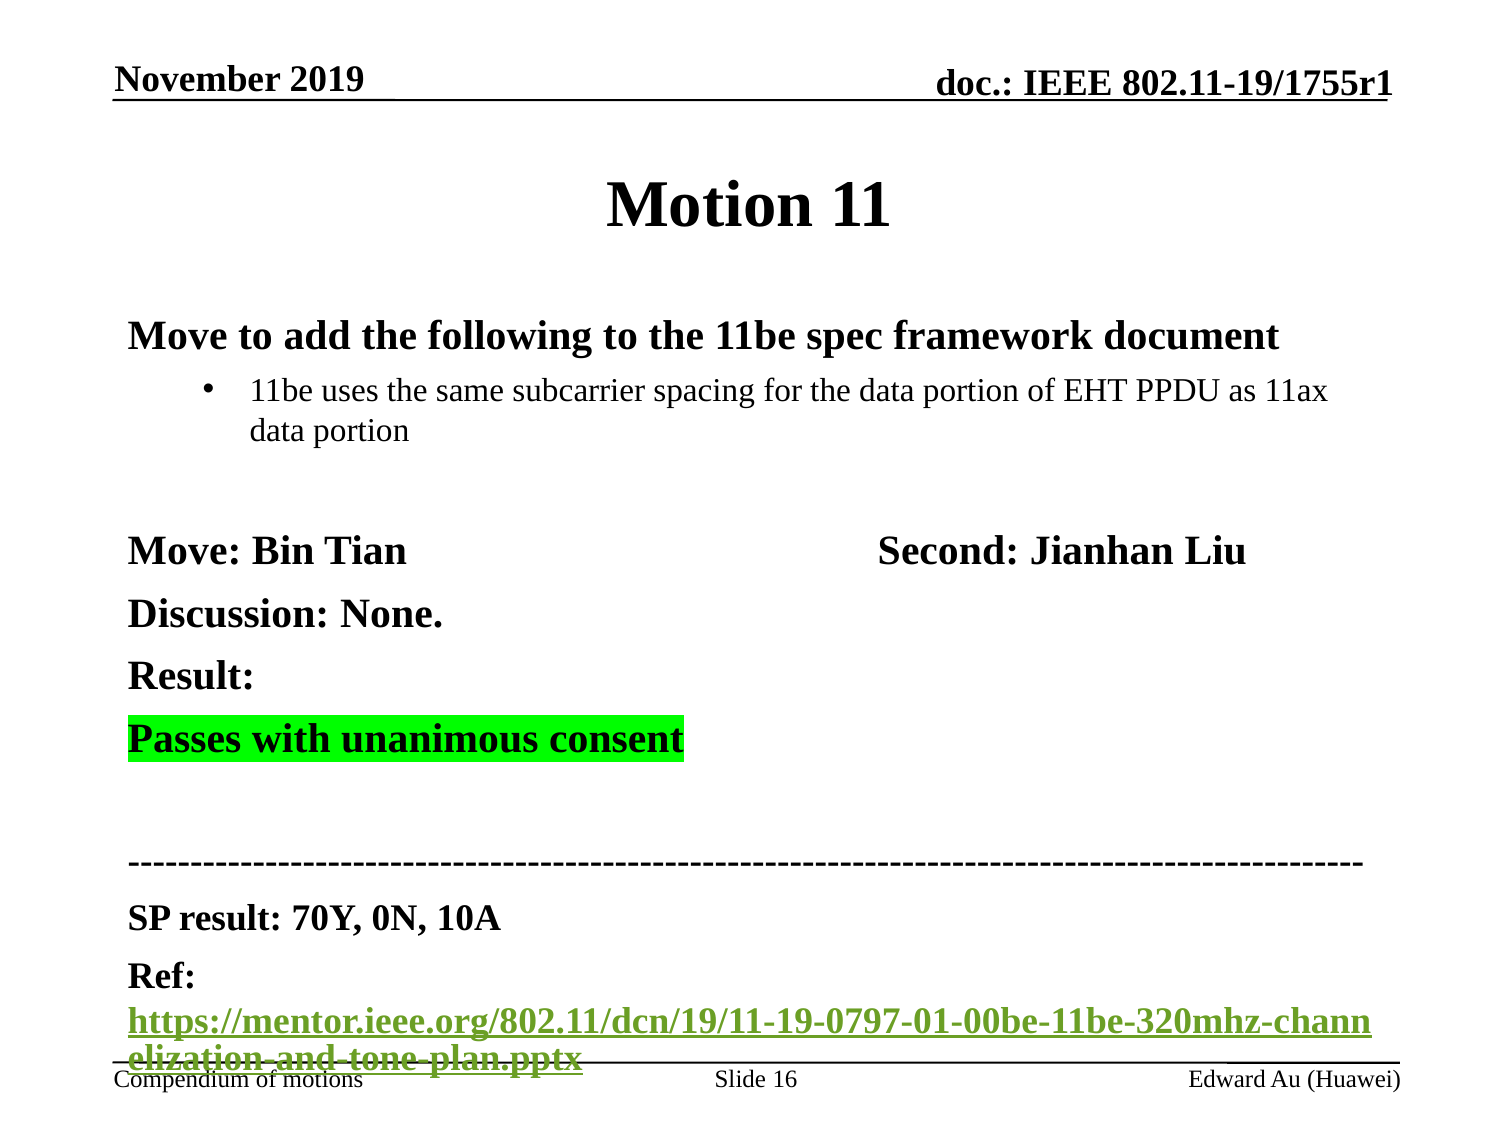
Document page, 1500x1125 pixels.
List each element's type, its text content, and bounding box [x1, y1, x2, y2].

footer Edward Au (Huawei) [878, 1061, 1402, 1093]
list Move to add the following to the 11be spec framework document 11be uses the same subcarrier spacing for the data portion of EHT PPDU as 11ax data portion Move: Bin Tian Second: Jianhan Liu Discussion: None. Result: Passes with unanimous consent --------------------------------------------------------------------------------------------------- SP result: 70Y, 0N, 10A Ref: https://mentor.ieee.org/802.11/dcn/19/11-19-0797-01-00be-11be-320mhz-channelization-and-tone-plan.pptx [112, 299, 1388, 1063]
slide_number Slide 16 [712, 1061, 800, 1123]
title Motion 11 [112, 112, 1388, 288]
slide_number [114, 54, 423, 100]
